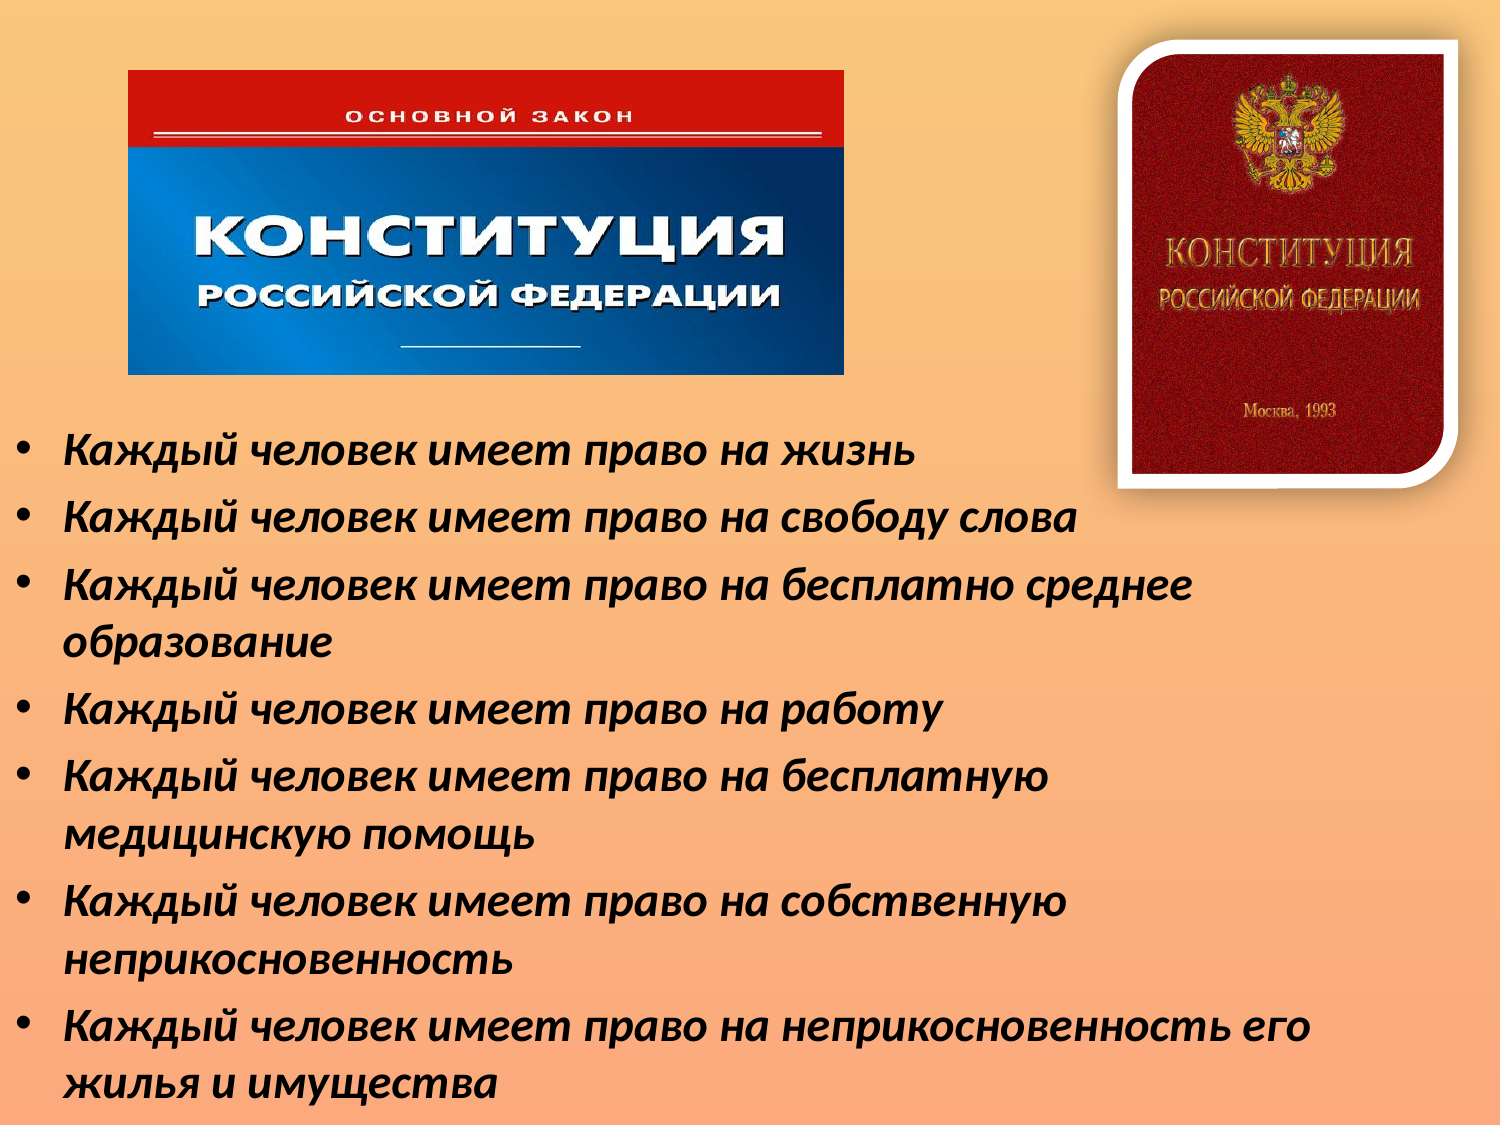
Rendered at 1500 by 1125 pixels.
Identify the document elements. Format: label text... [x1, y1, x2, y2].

list Каждый человек имеет право на жизнь Каждый человек имеет право на свободу слова Каждый человек имеет право на бесплатно среднее образование Каждый человек имеет право на работу Каждый человек имеет право на бесплатную медицинскую помощь Каждый человек имеет право на собственную неприкосновенность Каждый человек имеет право на неприкосновенность его жилья и имущества [0, 410, 1350, 1125]
picture [128, 70, 844, 376]
picture [1124, 46, 1452, 482]
